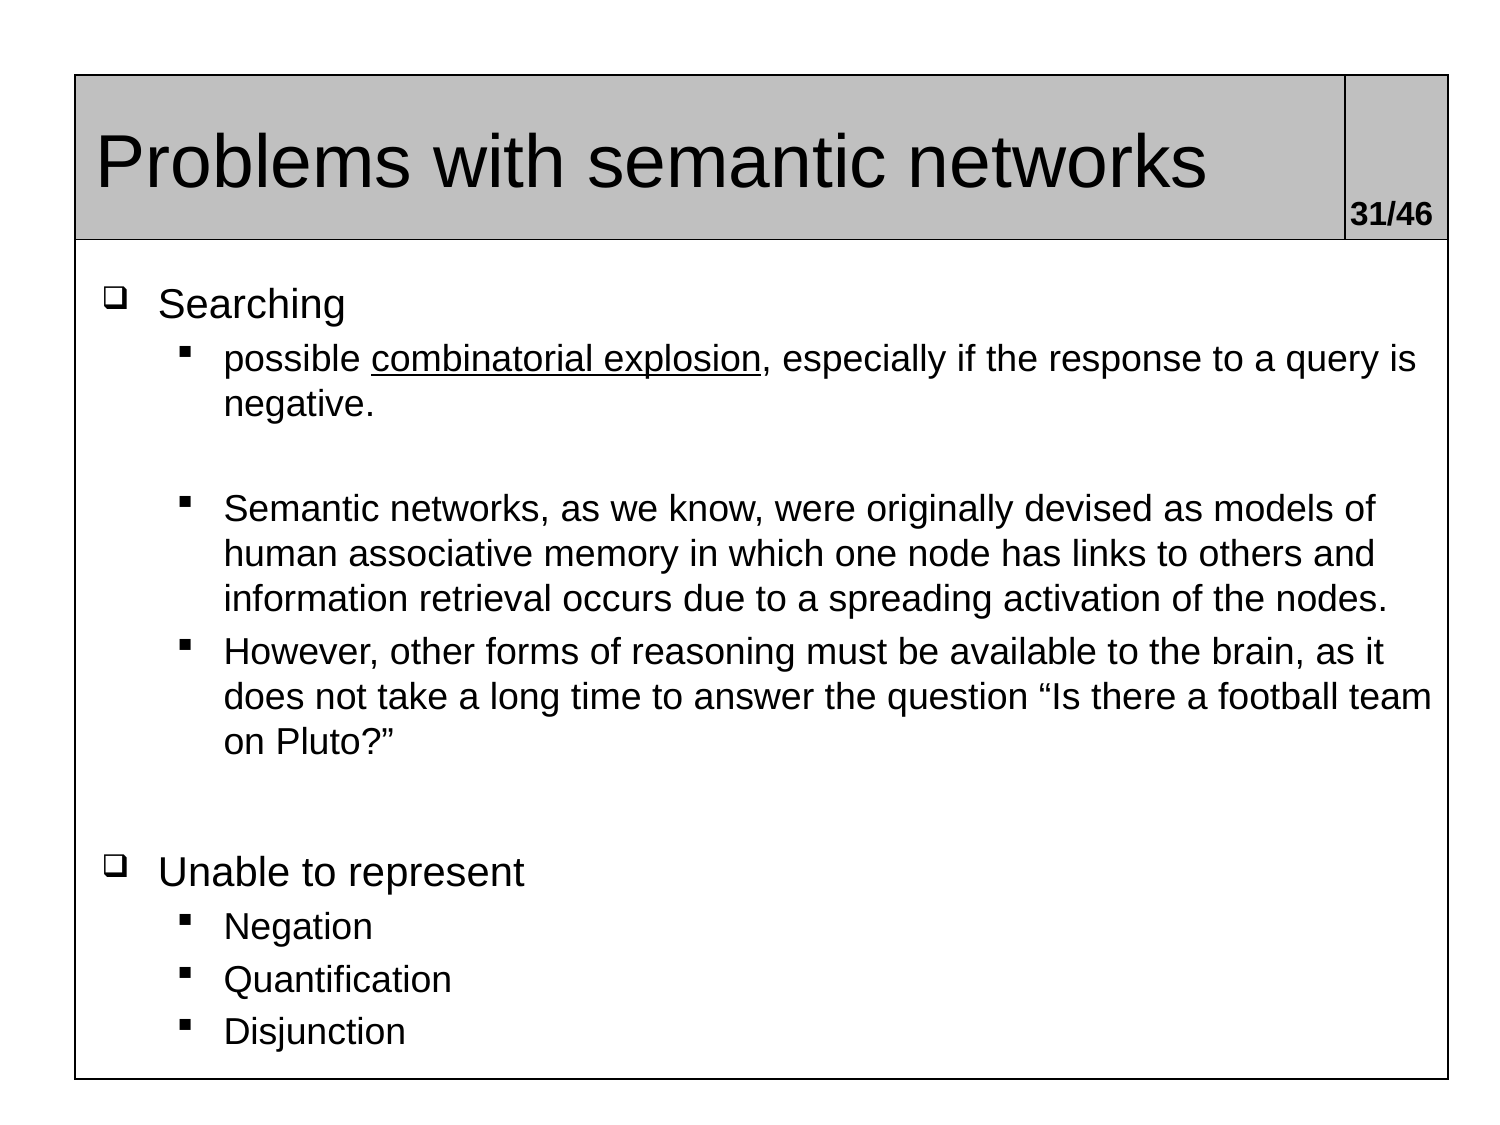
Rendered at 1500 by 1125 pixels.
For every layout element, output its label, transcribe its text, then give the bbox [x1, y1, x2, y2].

list Searching possible combinatorial explosion, especially if the response to a query is negative. Semantic networks, as we know, were originally devised as models of human associative memory in which one node has links to others and information retrieval occurs due to a spreading activation of the nodes. However, other forms of reasoning must be available to the brain, as it does not take a long time to answer the question “Is there a football team on Pluto?” Unable to represent Negation Quantification Disjunction [74, 239, 1449, 1080]
slide_number 31/46 [1346, 74, 1449, 239]
title Problems with semantic networks [74, 74, 1346, 239]
